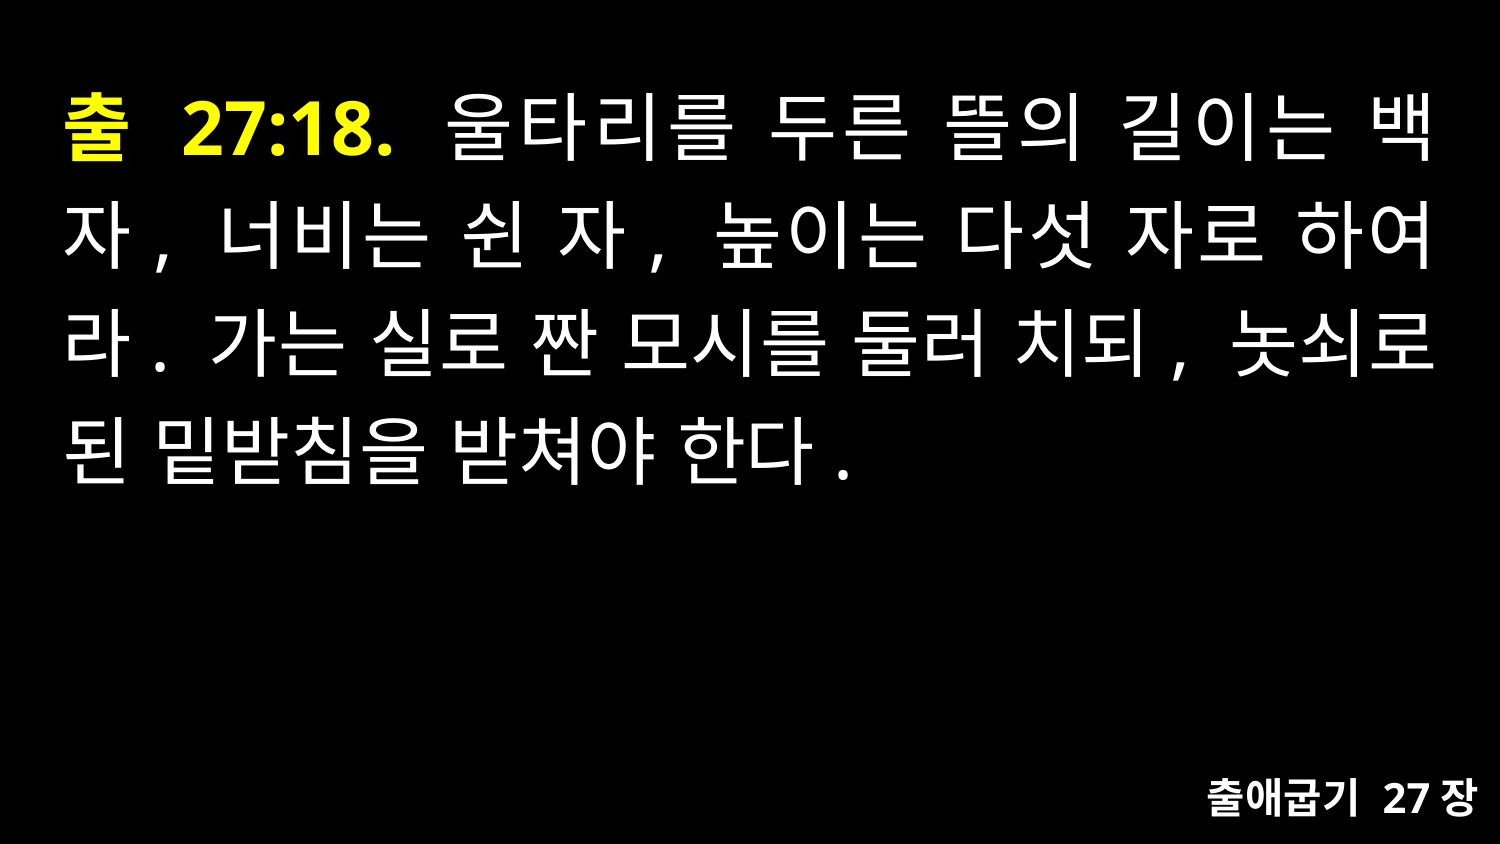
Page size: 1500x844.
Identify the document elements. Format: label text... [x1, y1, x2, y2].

title 출 27:18. 울타리를 두른 뜰의 길이는 백 자, 너비는 쉰 자, 높이는 다섯 자로 하여라. 가는 실로 짠 모시를 둘러 치되, 놋쇠로 된 밑받침을 받쳐야 한다. [0, 0, 1500, 844]
subtitle 출애굽기 27장 [916, 770, 1500, 844]
